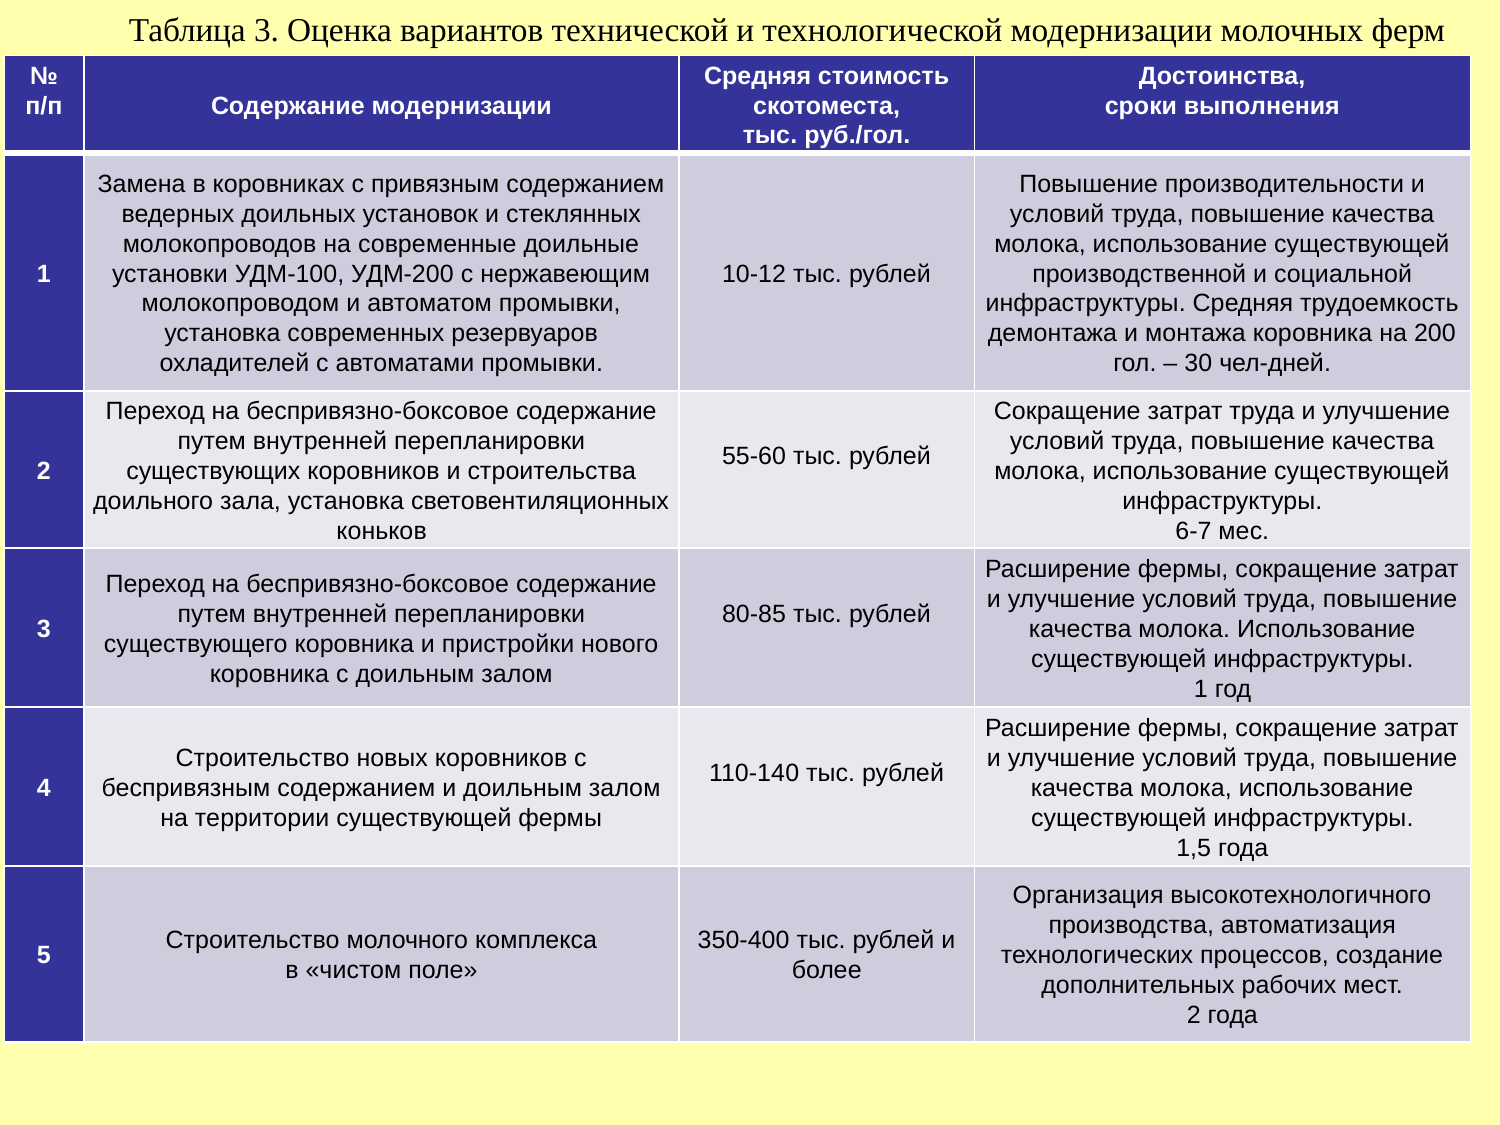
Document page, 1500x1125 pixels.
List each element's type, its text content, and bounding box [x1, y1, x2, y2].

table_cell Организация высокотехнологичного производства, автоматизация технологических процессов, создание дополнительных рабочих мест. 2 года [975, 867, 1470, 1041]
table_cell 80-85 тыс. рублей [680, 549, 974, 706]
table_header Содержание модернизации [85, 56, 678, 150]
table_cell 10-12 тыс. рублей [680, 156, 974, 390]
text_box Таблица 3. Оценка вариантов технической и технологической модернизации молочных ферм [3, 0, 1498, 56]
table_cell Замена в коровниках с привязным содержанием ведерных доильных установок и стеклянных молокопроводов на современные доильные установки УДМ-100, УДМ-200 с нержавеющим молокопроводом и автоматом промывки, установка современных резервуаров охладителей с автоматами промывки. [85, 156, 678, 390]
table_cell 55-60 тыс. рублей [680, 392, 974, 547]
table_cell Строительство молочного комплекса в «чистом поле» [85, 867, 678, 1041]
table_cell Расширение фермы, сокращение затрат и улучшение условий труда, повышение качества молока, использование существующей инфраструктуры. 1,5 года [975, 708, 1470, 865]
table_cell Расширение фермы, сокращение затрат и улучшение условий труда, повышение качества молока. Использование существующей инфраструктуры. 1 год [975, 549, 1470, 706]
table_cell 5 [5, 867, 83, 1041]
table_header Достоинства, сроки выполнения [975, 56, 1470, 150]
table_cell Переход на беспривязно-боксовое содержание путем внутренней перепланировки существующих коровников и строительства доильного зала, установка световентиляционных коньков [85, 392, 678, 547]
table_cell 1 [5, 156, 83, 390]
table_cell 2 [5, 392, 83, 547]
table_cell Повышение производительности и условий труда, повышение качества молока, использование существующей производственной и социальной инфраструктуры. Средняя трудоемкость демонтажа и монтажа коровника на 200 гол. – 30 чел-дней. [975, 156, 1470, 390]
table_header № п/п [5, 56, 83, 150]
table_header Средняя стоимость скотоместа, тыс. руб./гол. [680, 56, 974, 150]
table_cell Переход на беспривязно-боксовое содержание путем внутренней перепланировки существующего коровника и пристройки нового коровника с доильным залом [85, 549, 678, 706]
table_cell 4 [5, 708, 83, 865]
table_cell Строительство новых коровников с беспривязным содержанием и доильным залом на территории существующей фермы [85, 708, 678, 865]
table_cell 3 [5, 549, 83, 706]
table_cell 350-400 тыс. рублей и более [680, 867, 974, 1041]
table_cell 110-140 тыс. рублей [680, 708, 974, 865]
table_cell Сокращение затрат труда и улучшение условий труда, повышение качества молока, использование существующей инфраструктуры. 6-7 мес. [975, 392, 1470, 547]
